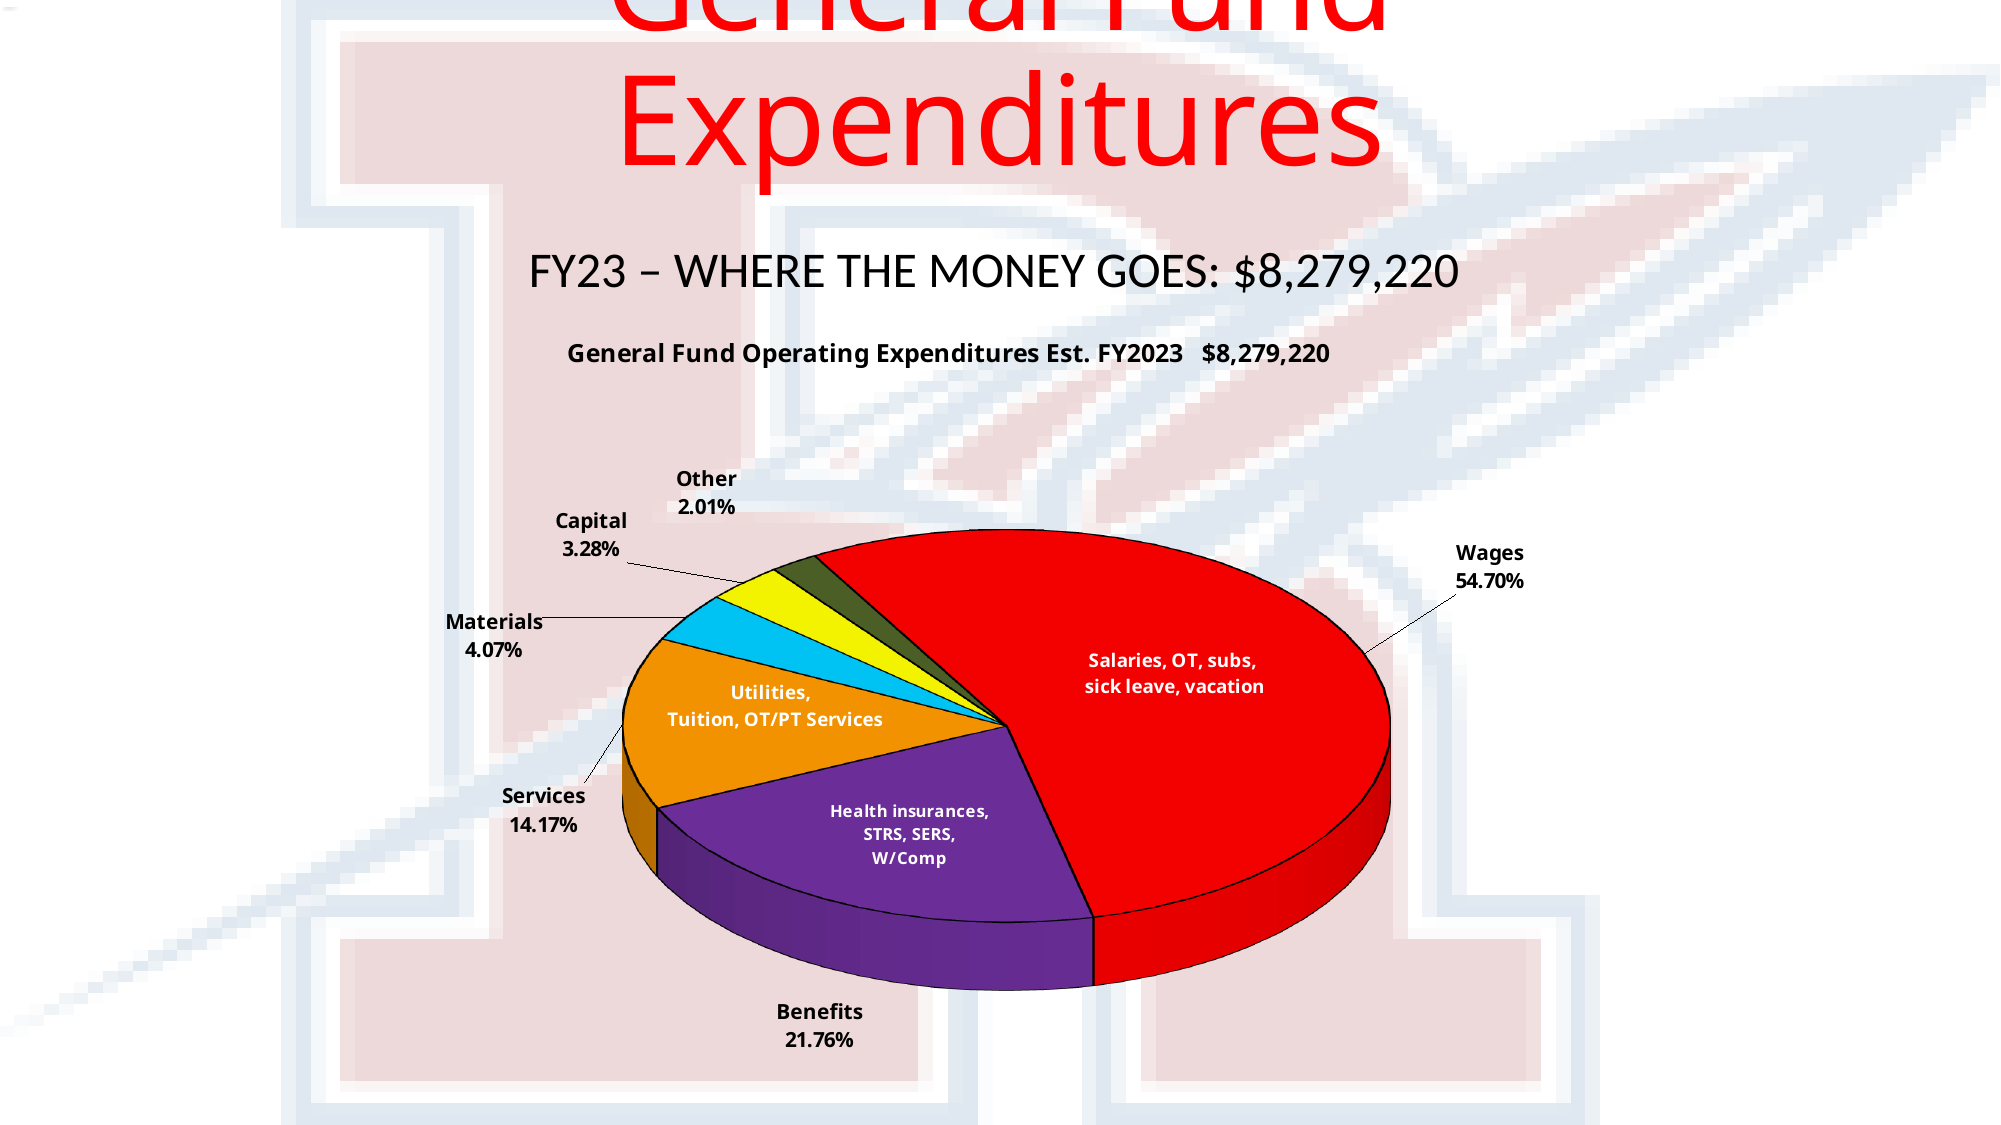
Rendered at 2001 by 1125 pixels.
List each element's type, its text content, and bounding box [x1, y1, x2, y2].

title General Fund Expenditures [249, 41, 1750, 200]
chart [333, 315, 1682, 1084]
subtitle FY23 – WHERE THE MONEY GOES: $8,279,220 [249, 236, 1750, 395]
